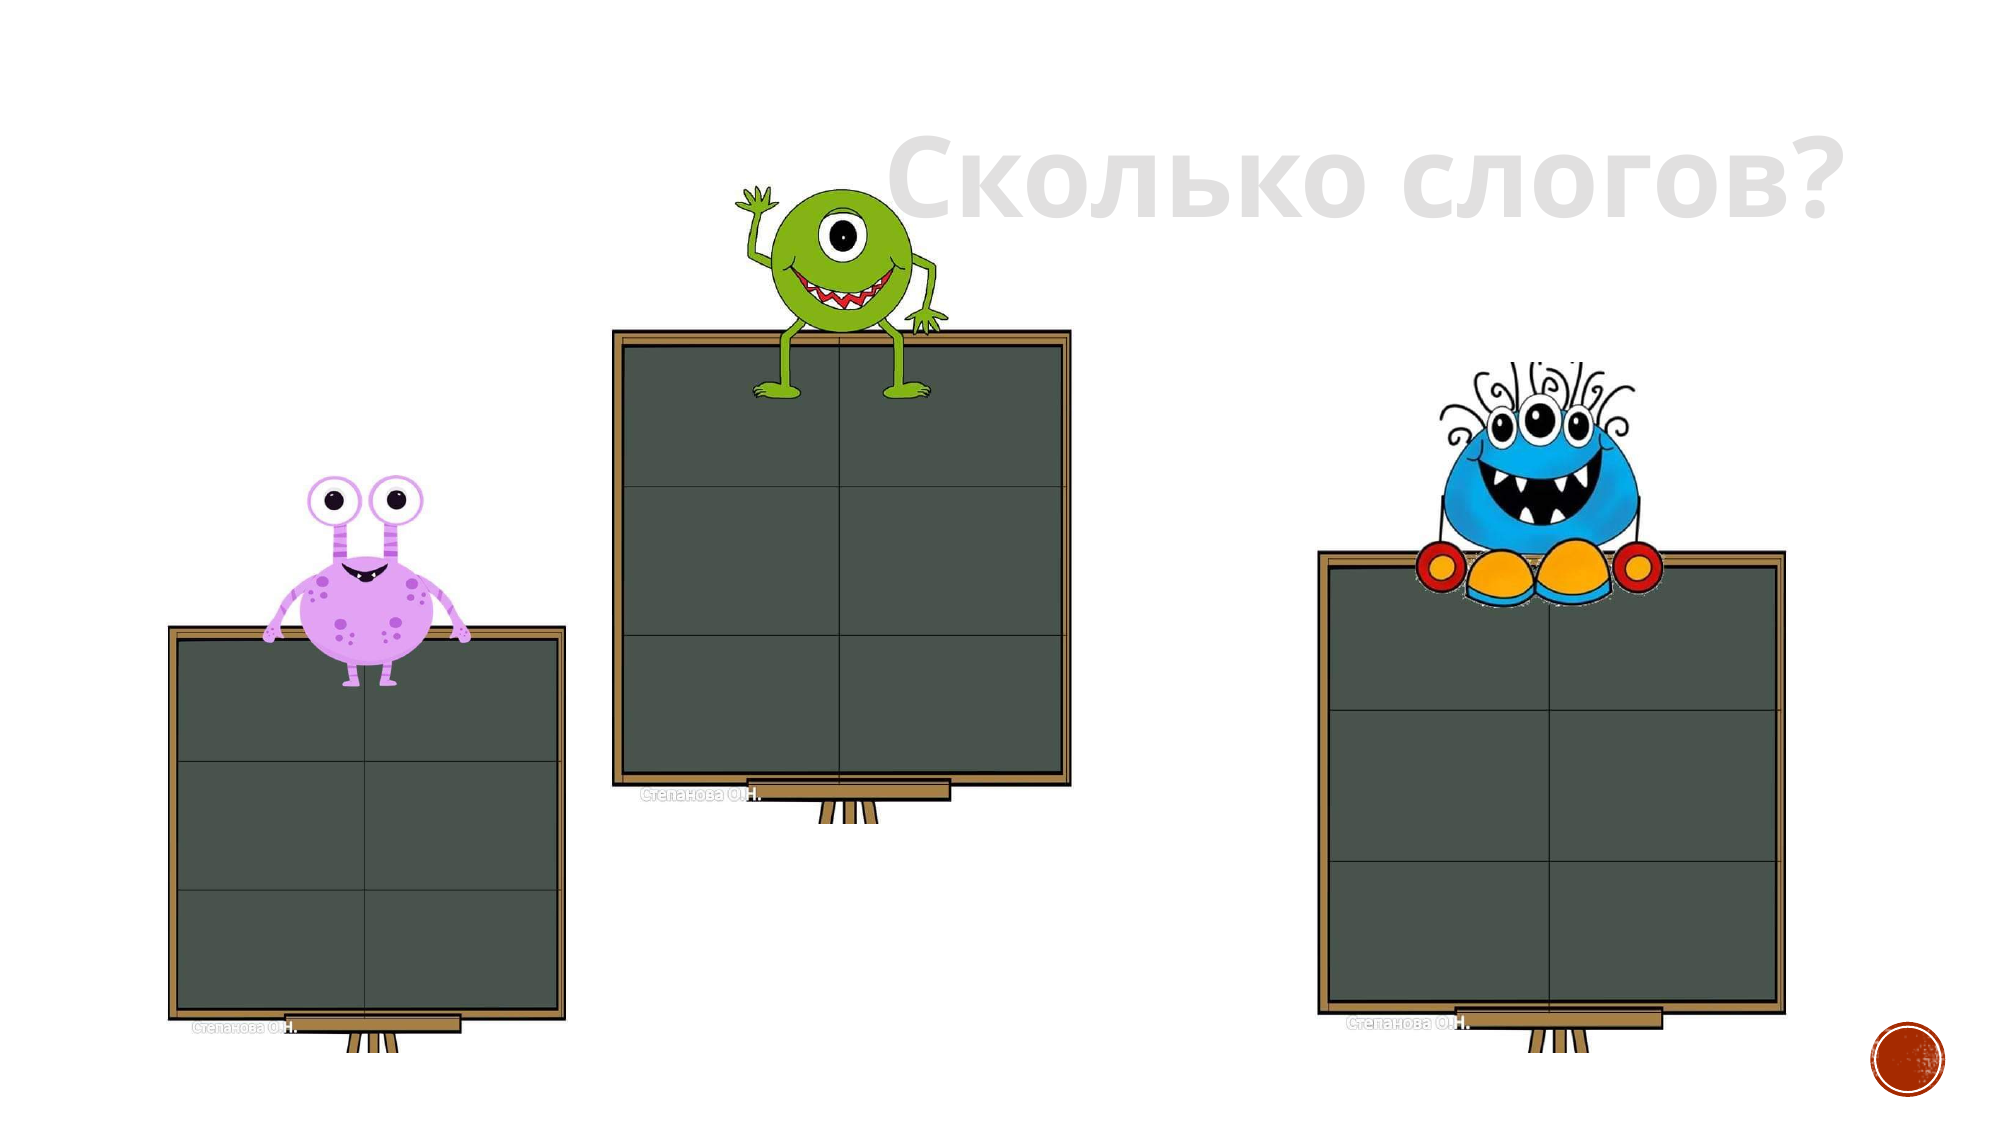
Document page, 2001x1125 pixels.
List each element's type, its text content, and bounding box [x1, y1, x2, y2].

picture [1292, 362, 1811, 1053]
picture [146, 144, 1096, 1053]
text_box Сколько слогов? [766, 97, 1964, 248]
